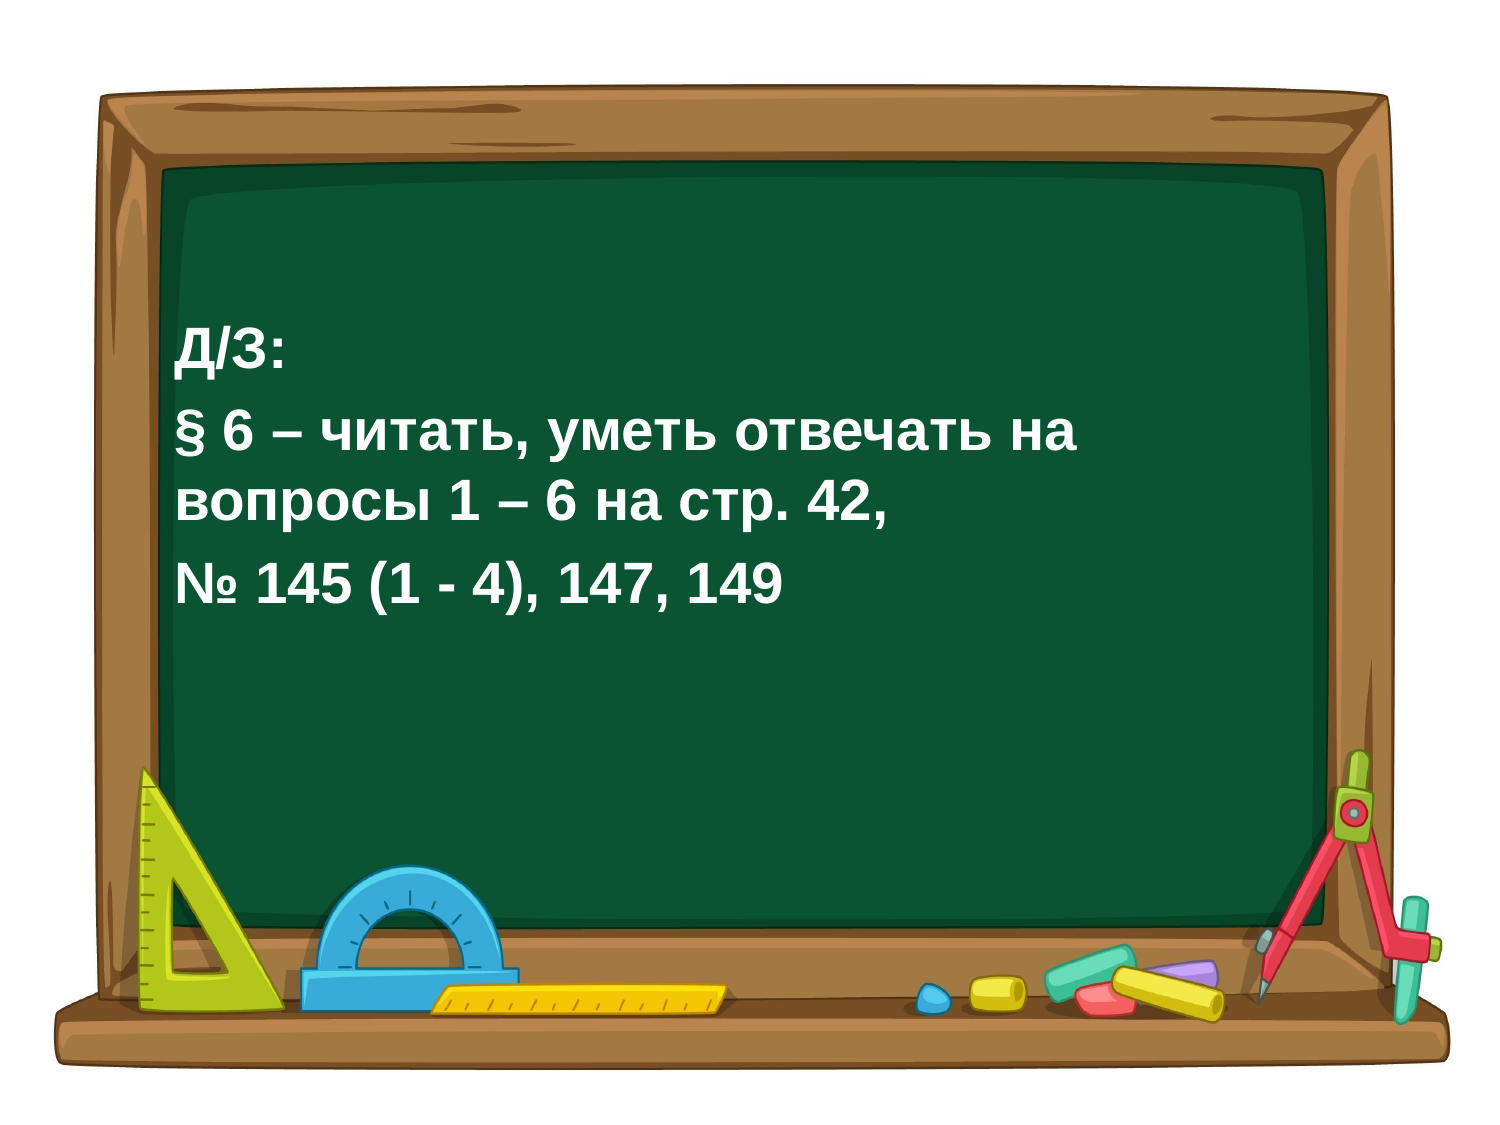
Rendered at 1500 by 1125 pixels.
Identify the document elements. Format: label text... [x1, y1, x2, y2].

text_box Д/З: § 6 – читать, уметь отвечать на вопросы 1 – 6 на стр. 42, № 145 (1 - 4), 147, 149 [159, 302, 1353, 623]
picture [0, 0, 1500, 1125]
